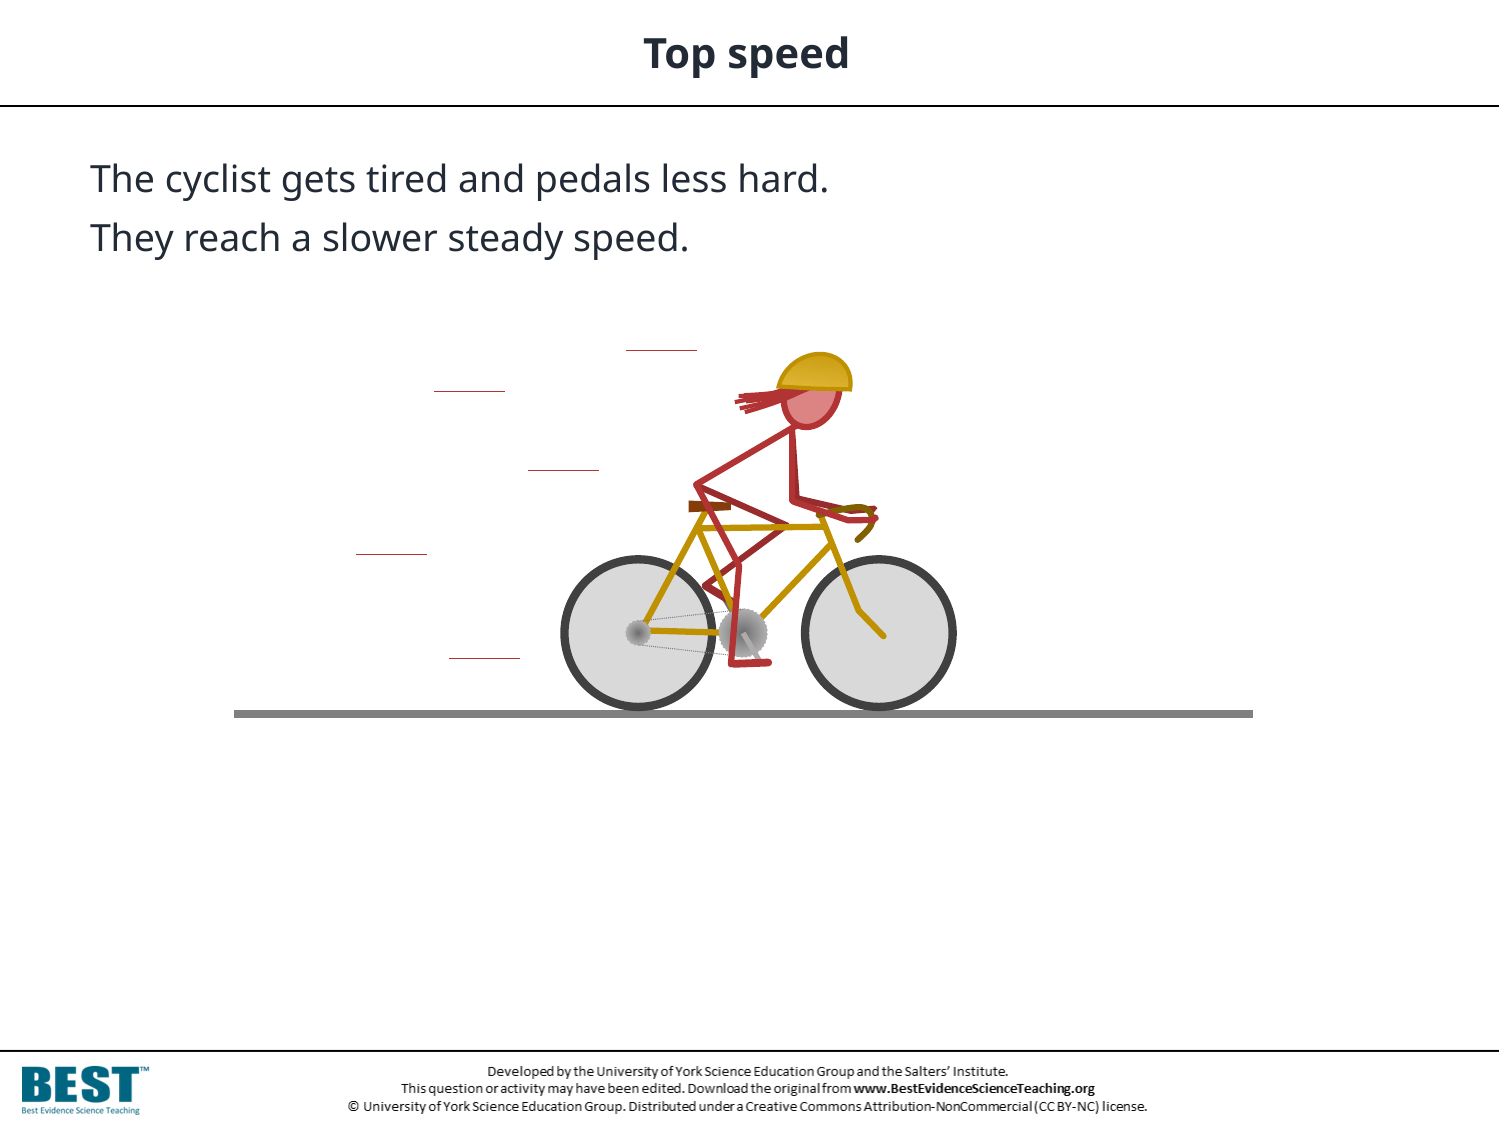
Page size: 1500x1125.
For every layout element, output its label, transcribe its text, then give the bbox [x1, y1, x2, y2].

picture [0, 105, 1500, 1125]
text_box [233, 350, 1253, 715]
text_box Top speed [23, 4, 1471, 99]
